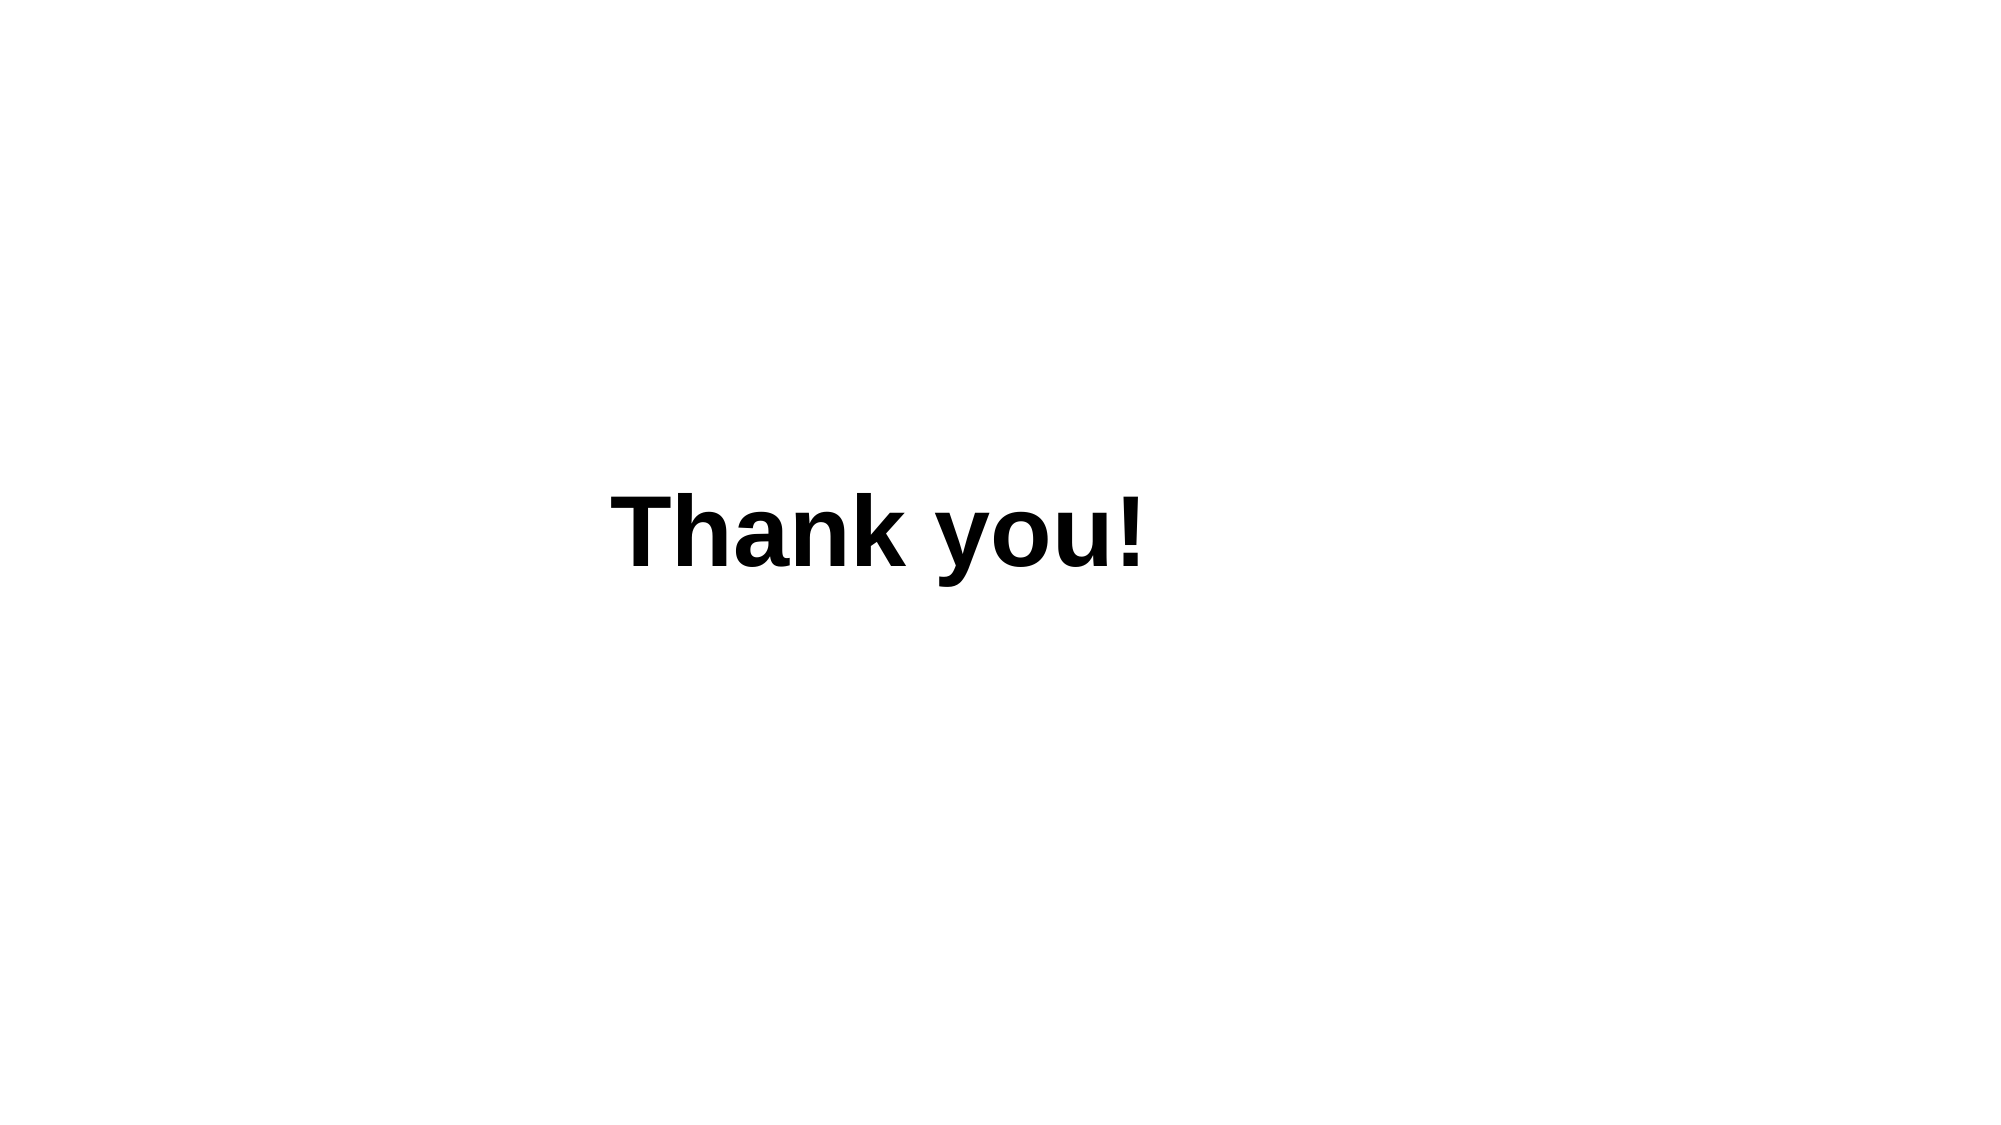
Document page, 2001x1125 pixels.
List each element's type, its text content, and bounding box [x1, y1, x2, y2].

text_box Thank you! [592, 457, 1166, 596]
